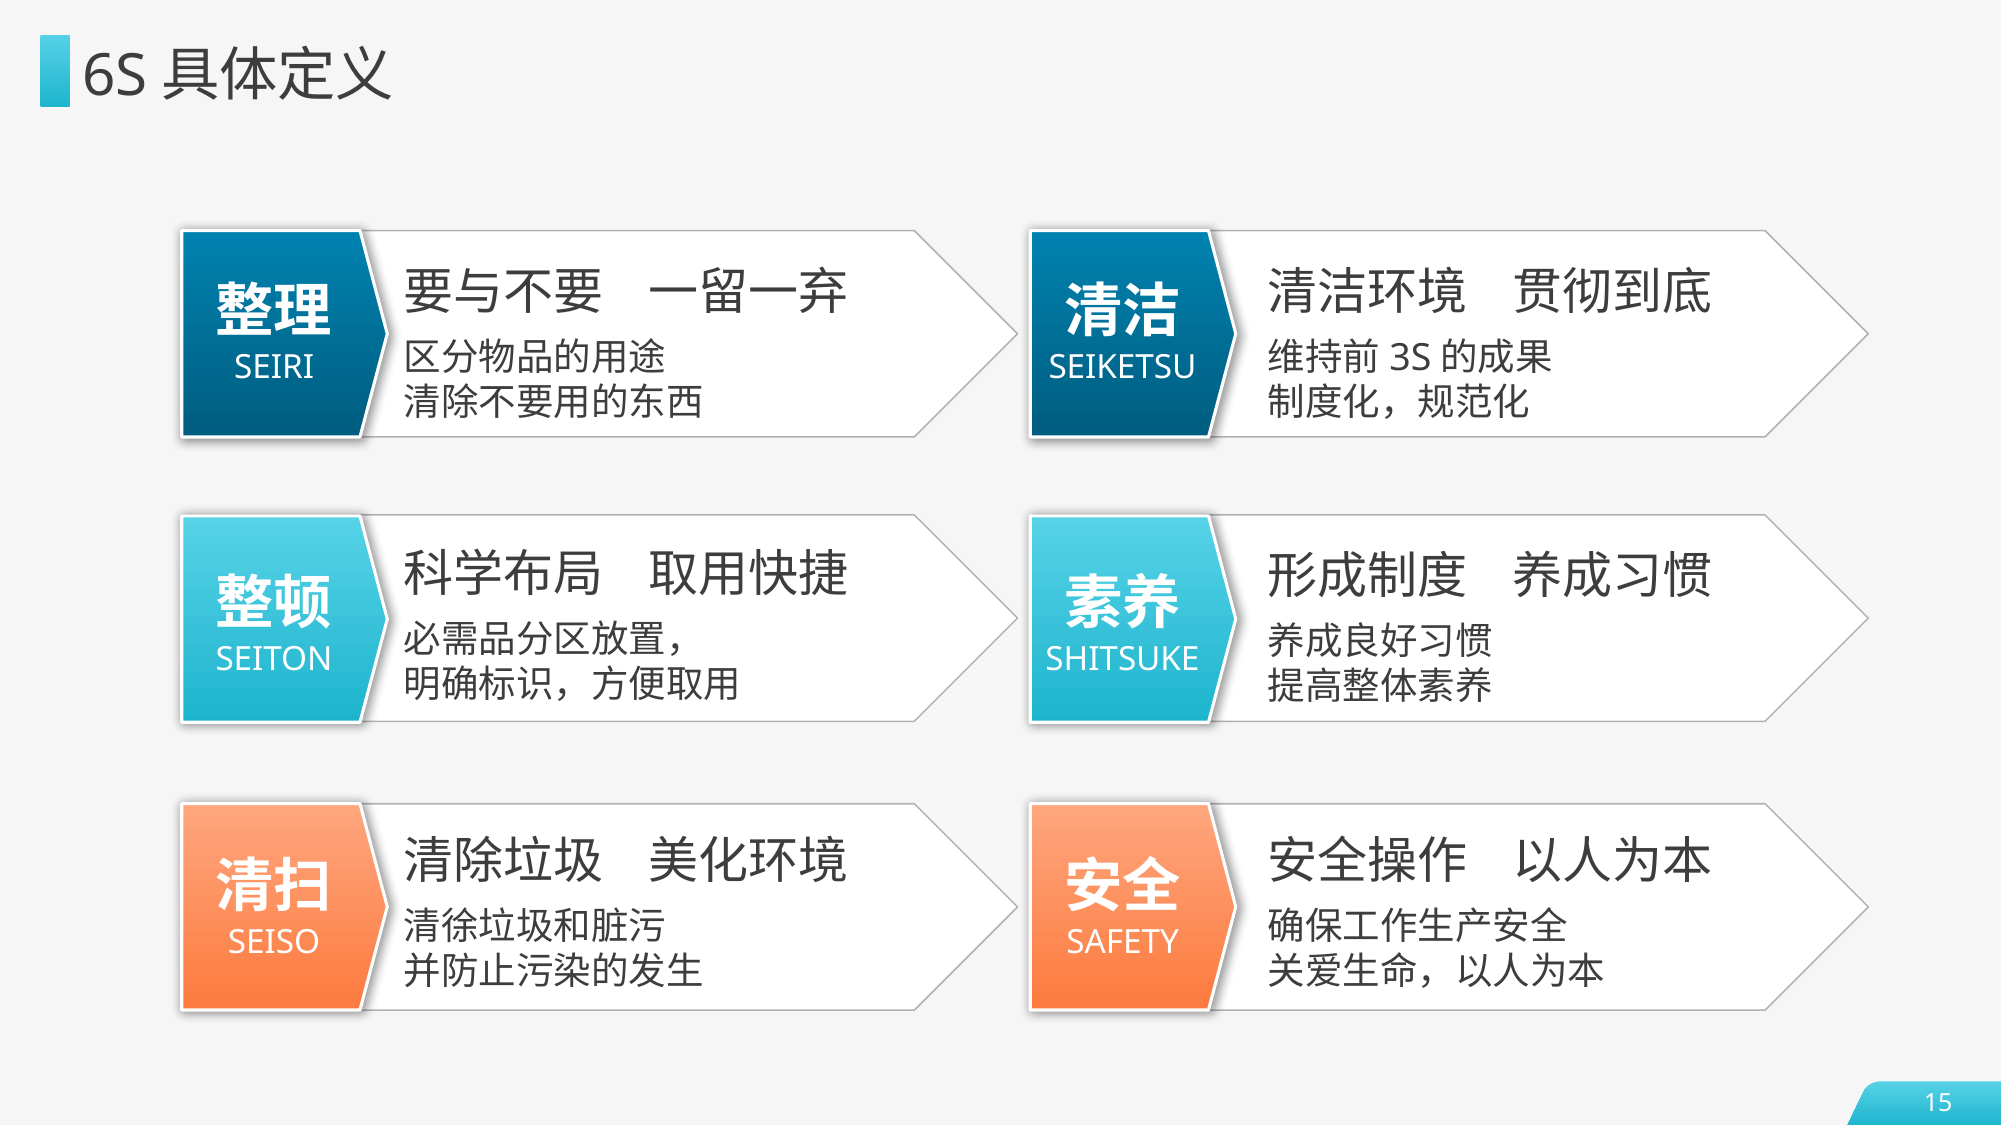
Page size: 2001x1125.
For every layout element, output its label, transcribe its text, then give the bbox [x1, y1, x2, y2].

text_box [385, 514, 1018, 722]
text_box 6S具体定义 [82, 36, 1120, 107]
text_box 要与不要 一留一弃 [392, 251, 895, 327]
text_box 确保工作生产安全 关爱生命，以人为本 [1253, 894, 1710, 1000]
text_box 清徐垃圾和脏污 并防止污染的发生 [392, 894, 859, 1000]
text_box 维持前3S的成果 制度化，规范化 [1253, 325, 1710, 431]
text_box 必需品分区放置， 明确标识，方便取用 [392, 607, 859, 713]
text_box 形成制度 养成习惯 [1253, 536, 1745, 611]
text_box [1237, 230, 1869, 437]
text_box 安全操作 以人为本 [1253, 820, 1745, 896]
text_box [1234, 514, 1869, 722]
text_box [181, 230, 388, 438]
text_box 养成良好习惯 提高整体素养 [1253, 610, 1698, 715]
text_box 清洁环境 贯彻到底 [1253, 251, 1745, 327]
text_box 科学布局 取用快捷 [392, 534, 895, 609]
text_box [388, 803, 1018, 1011]
text_box 区分物品的用途 清除不要用的东西 [392, 325, 859, 431]
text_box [181, 803, 388, 1011]
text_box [1030, 230, 1236, 438]
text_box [1027, 515, 1237, 723]
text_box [1030, 803, 1236, 1011]
text_box [388, 230, 1018, 437]
text_box [1237, 803, 1869, 1011]
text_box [181, 515, 388, 723]
text_box 清除垃圾 美化环境 [392, 820, 895, 896]
text_box [40, 35, 70, 107]
